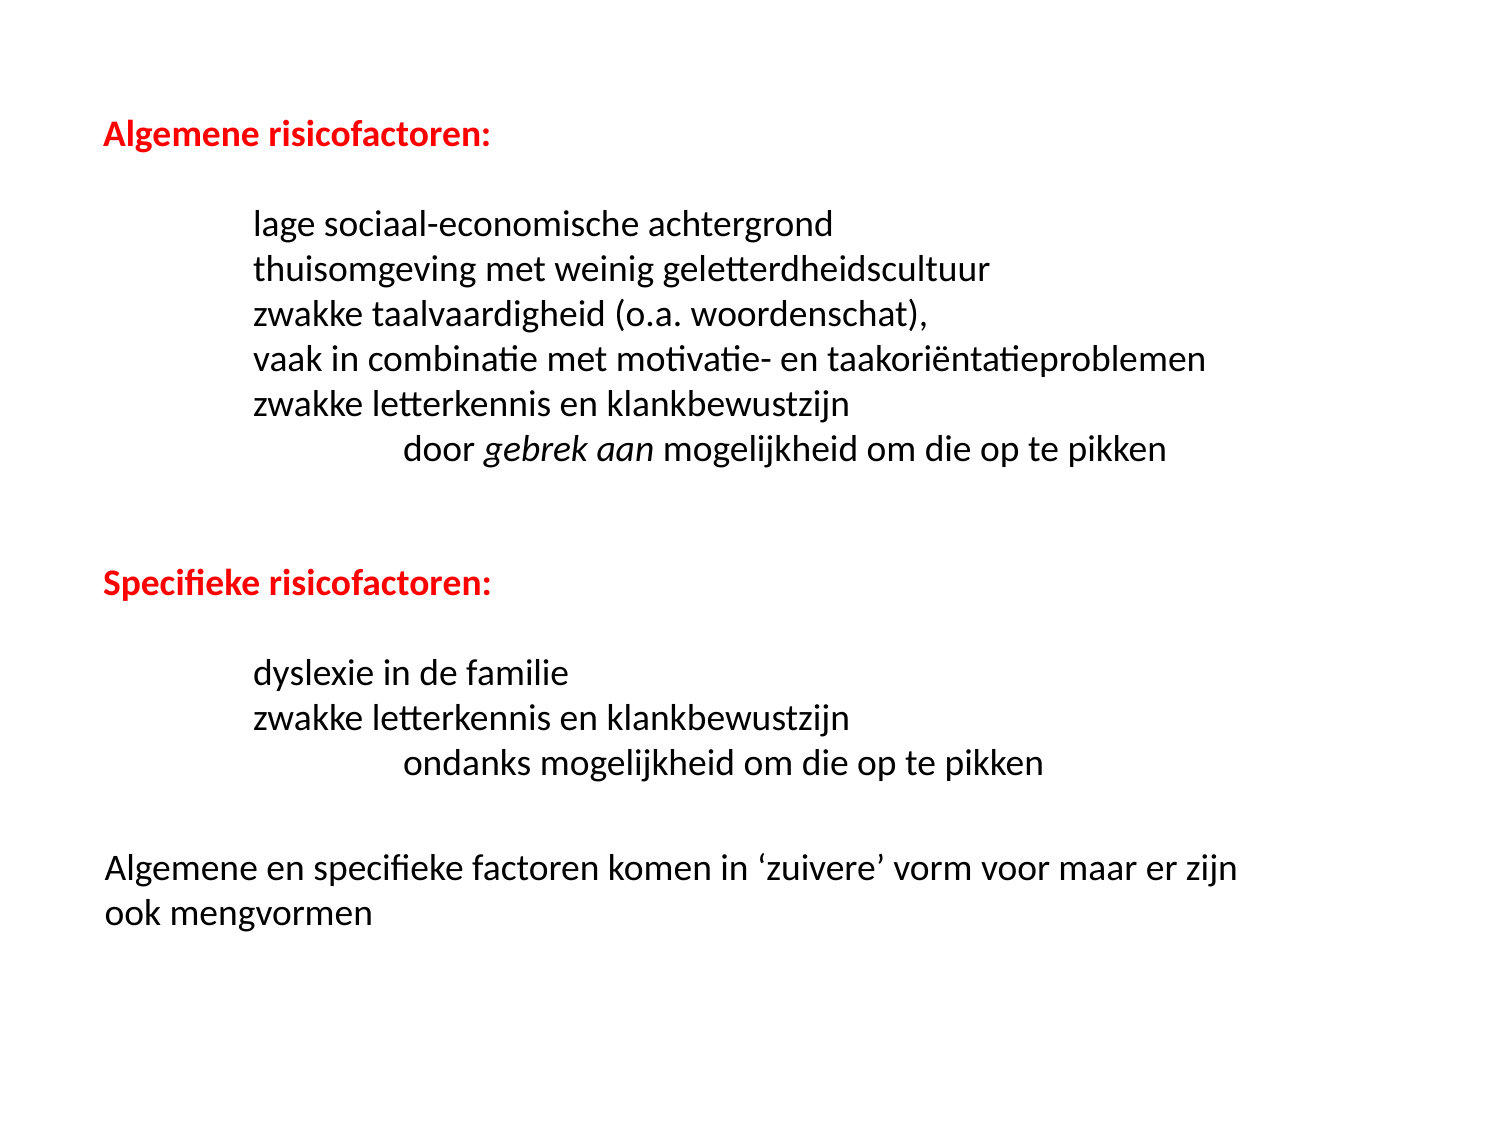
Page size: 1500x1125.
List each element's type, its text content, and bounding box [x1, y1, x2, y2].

text_box Algemene risicofactoren: lage sociaal-economische achtergrond thuisomgeving met weinig geletterdheidscultuur zwakke taalvaardigheid (o.a. woordenschat), vaak in combinatie met motivatie- en taakoriëntatieproblemen zwakke letterkennis en klankbewustzijn door gebrek aan mogelijkheid om die op te pikken [88, 101, 1317, 522]
text_box Specifieke risicofactoren: dyslexie in de familie zwakke letterkennis en klankbewustzijn ondanks mogelijkheid om die op te pikken [88, 550, 1317, 791]
text_box Algemene en specifieke factoren komen in ‘zuivere’ vorm voor maar er zijn ook mengvormen [89, 835, 1319, 941]
